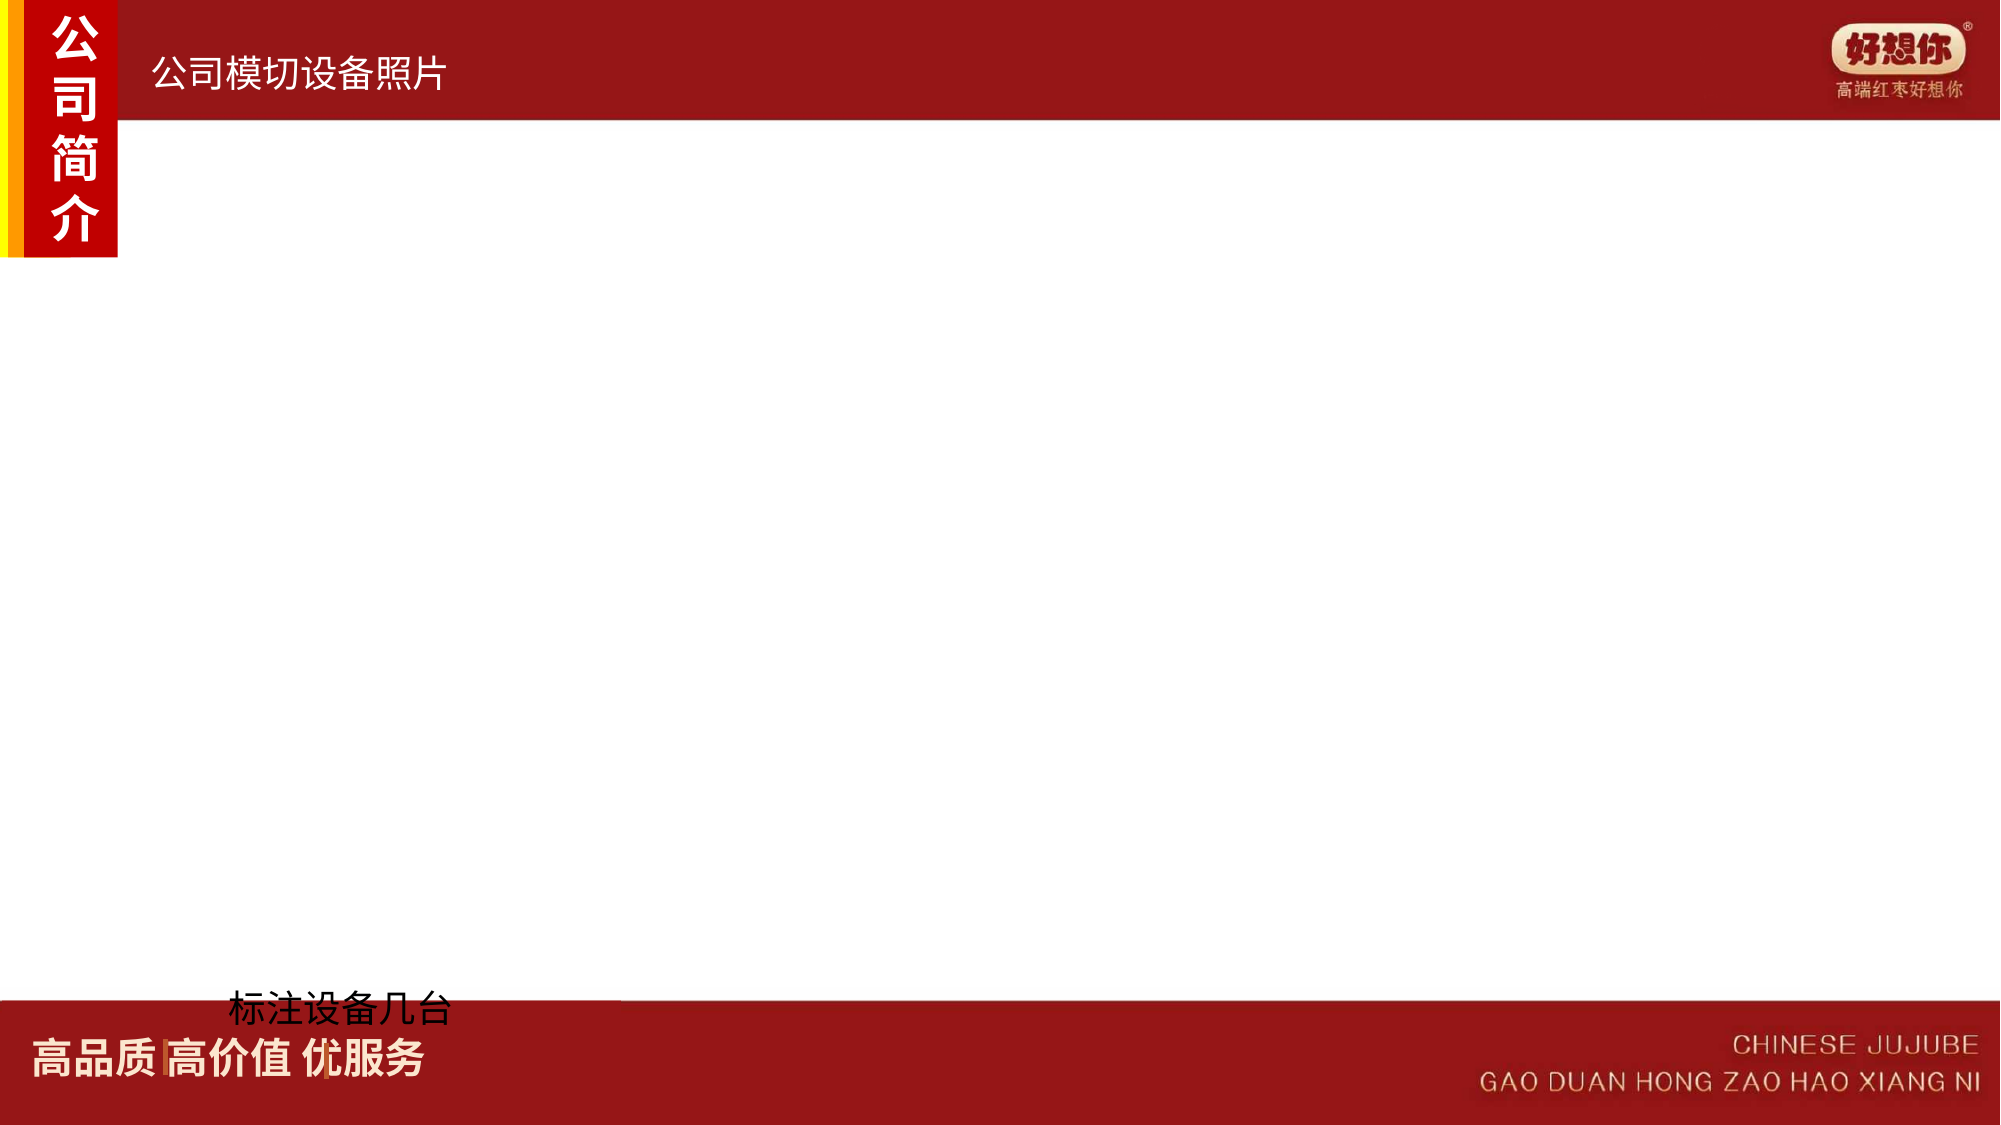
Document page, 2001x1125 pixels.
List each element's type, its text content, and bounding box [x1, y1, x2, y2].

text_box [7, 0, 23, 259]
picture [0, 0, 2000, 1125]
text_box 公司简介 [35, 0, 84, 255]
text_box 公司模切设备照片 [135, 42, 465, 102]
text_box [23, 0, 119, 259]
text_box [0, 0, 7, 259]
text_box 标注设备几台 [213, 977, 469, 1038]
